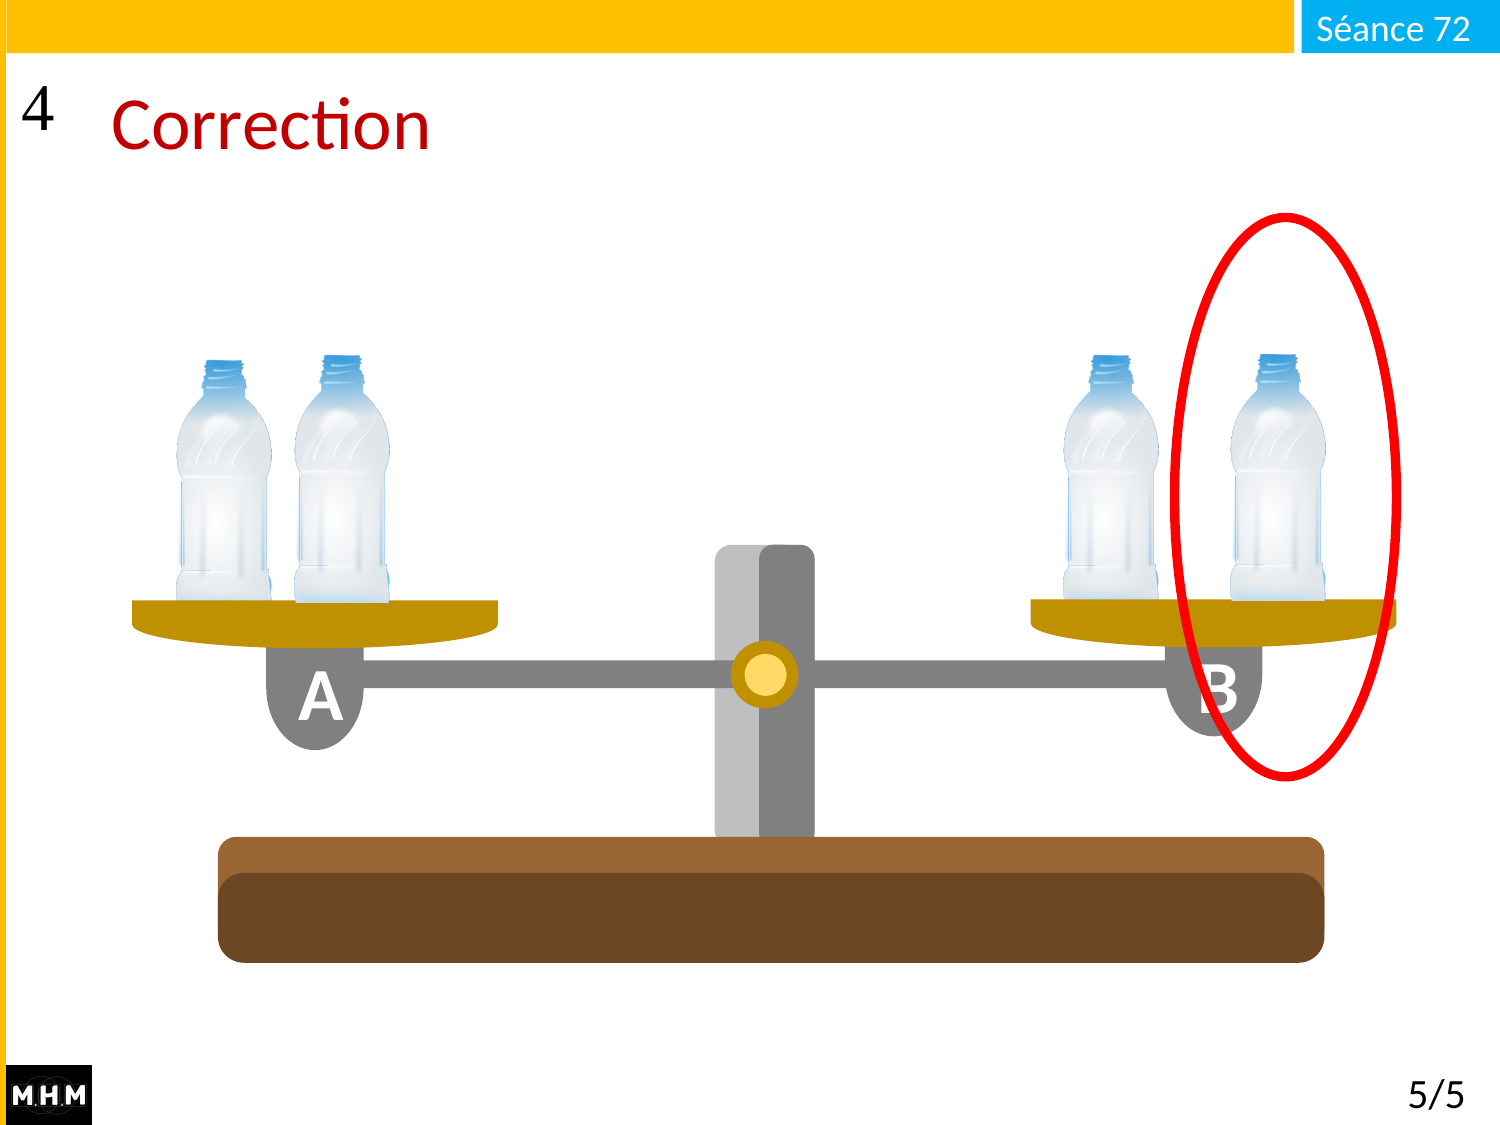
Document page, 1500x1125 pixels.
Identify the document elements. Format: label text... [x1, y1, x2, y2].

picture [78, 340, 498, 608]
text_box [797, 659, 1165, 690]
text_box [1029, 603, 1190, 649]
text_box [131, 599, 499, 650]
text_box [216, 871, 1326, 964]
text_box [713, 690, 758, 835]
title Correction [96, 60, 1391, 191]
picture [966, 339, 1434, 603]
text_box [1192, 216, 1379, 339]
text_box [713, 543, 770, 659]
list 5/5 [1373, 1064, 1500, 1125]
text_box [1384, 601, 1398, 634]
text_box [758, 543, 816, 659]
text_box A [282, 658, 347, 723]
text_box [743, 652, 788, 697]
text_box [216, 835, 1326, 896]
picture [6, 1065, 92, 1125]
text_box [729, 639, 800, 710]
text_box [1181, 601, 1390, 778]
text_box B [1182, 651, 1214, 716]
text_box [1163, 648, 1225, 738]
text_box [365, 659, 733, 690]
text_box [265, 649, 365, 752]
text_box [758, 690, 816, 835]
